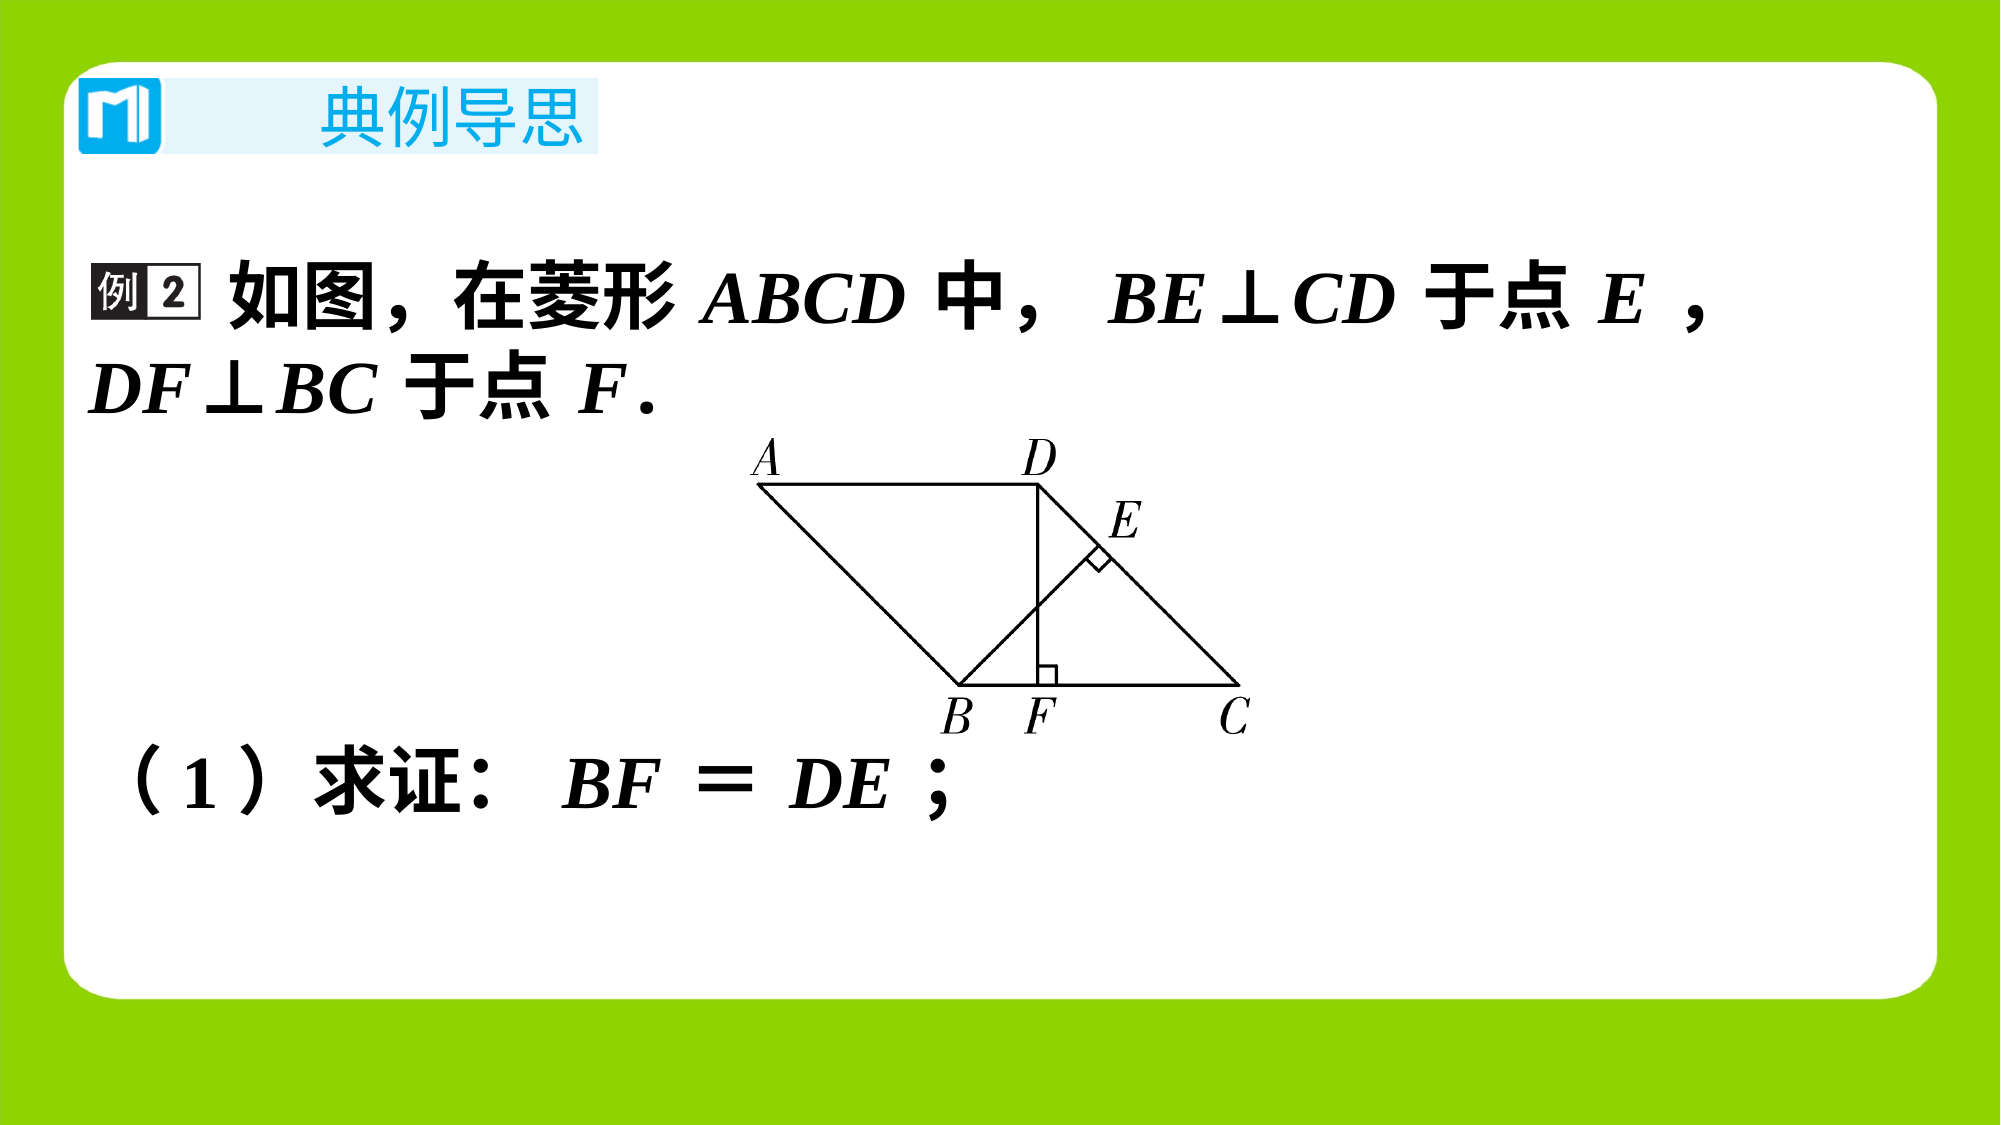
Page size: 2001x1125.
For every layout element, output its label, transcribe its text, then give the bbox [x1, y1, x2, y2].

picture [0, 0, 2001, 1125]
text_box （1）求证：BF＝DE； [88, 733, 897, 825]
text_box 如图，在菱形ABCD中，BE⊥CD于点E， DF⊥BC于点F. [88, 248, 1974, 431]
